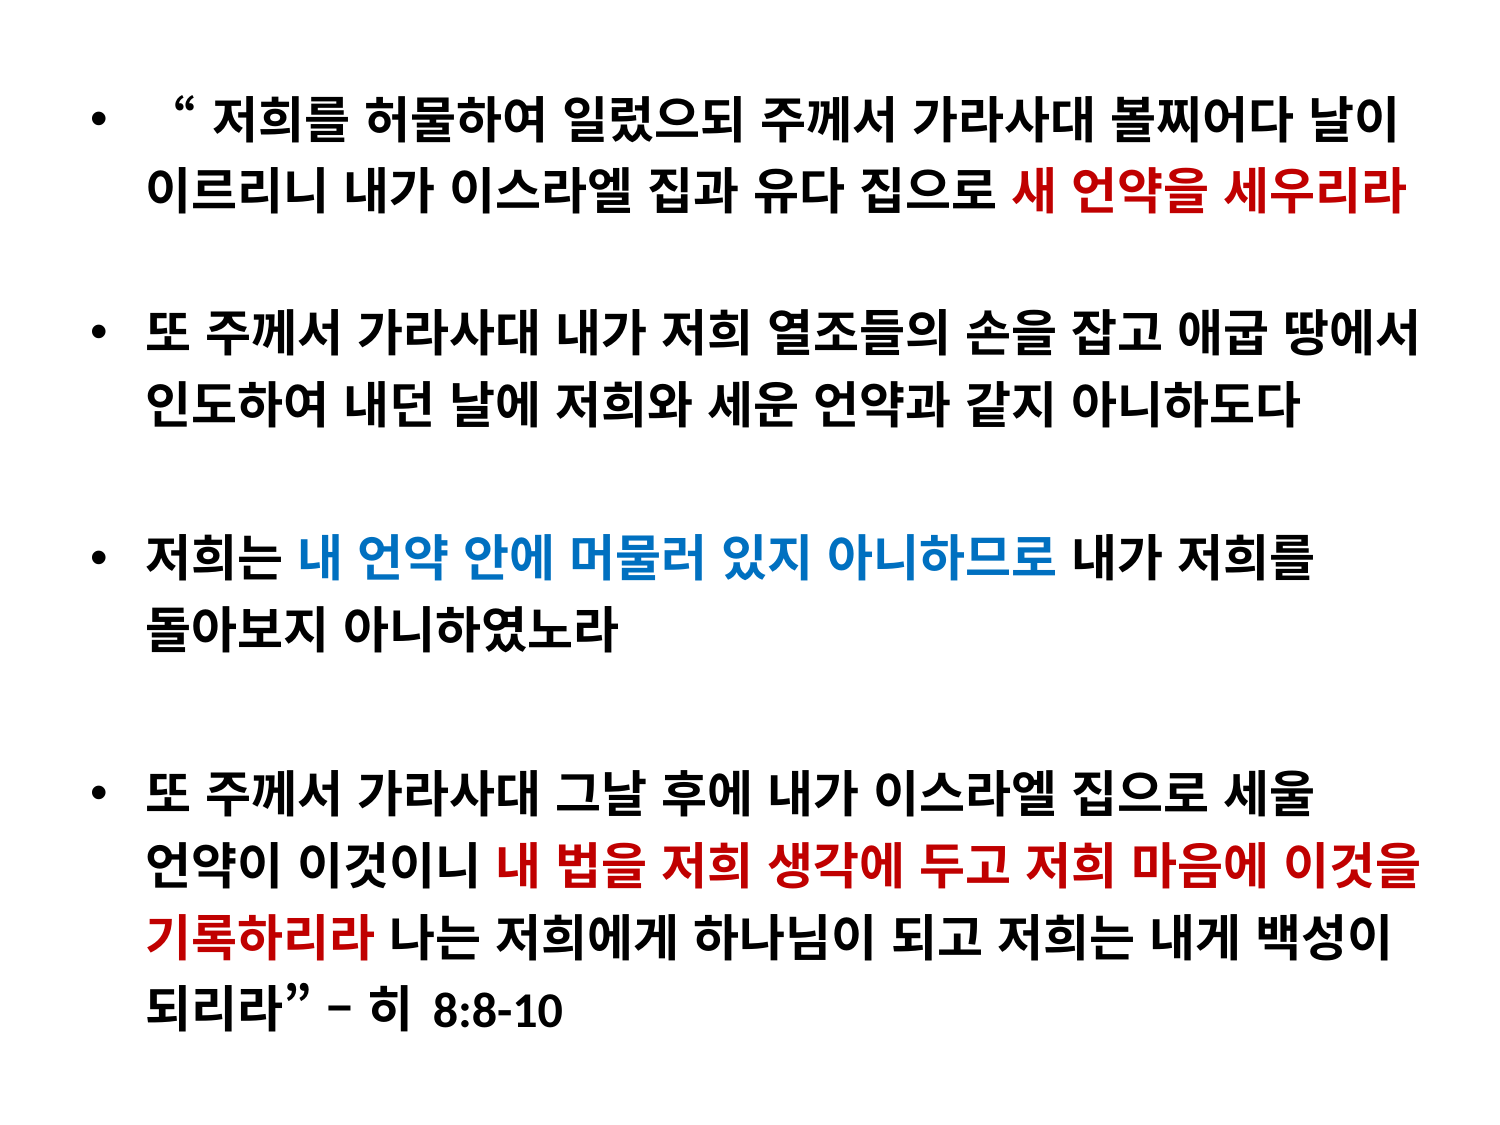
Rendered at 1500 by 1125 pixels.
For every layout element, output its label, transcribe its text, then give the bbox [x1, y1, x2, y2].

list “ 저희를 허물하여 일렀으되 주께서 가라사대 볼찌어다 날이 이르리니 내가 이스라엘 집과 유다 집으로 새 언약을 세우리라 또 주께서 가라사대 내가 저희 열조들의 손을 잡고 애굽 땅에서 인도하여 내던 날에 저희와 세운 언약과 같지 아니하도다 저희는 내 언약 안에 머물러 있지 아니하므로 내가 저희를 돌아보지 아니하였노라 또 주께서 가라사대 그날 후에 내가 이스라엘 집으로 세울 언약이 이것이니 내 법을 저희 생각에 두고 저희 마음에 이것을 기록하리라 나는 저희에게 하나님이 되고 저희는 내게 백성이 되리라” – 히 8:8-10 [75, 68, 1438, 1075]
